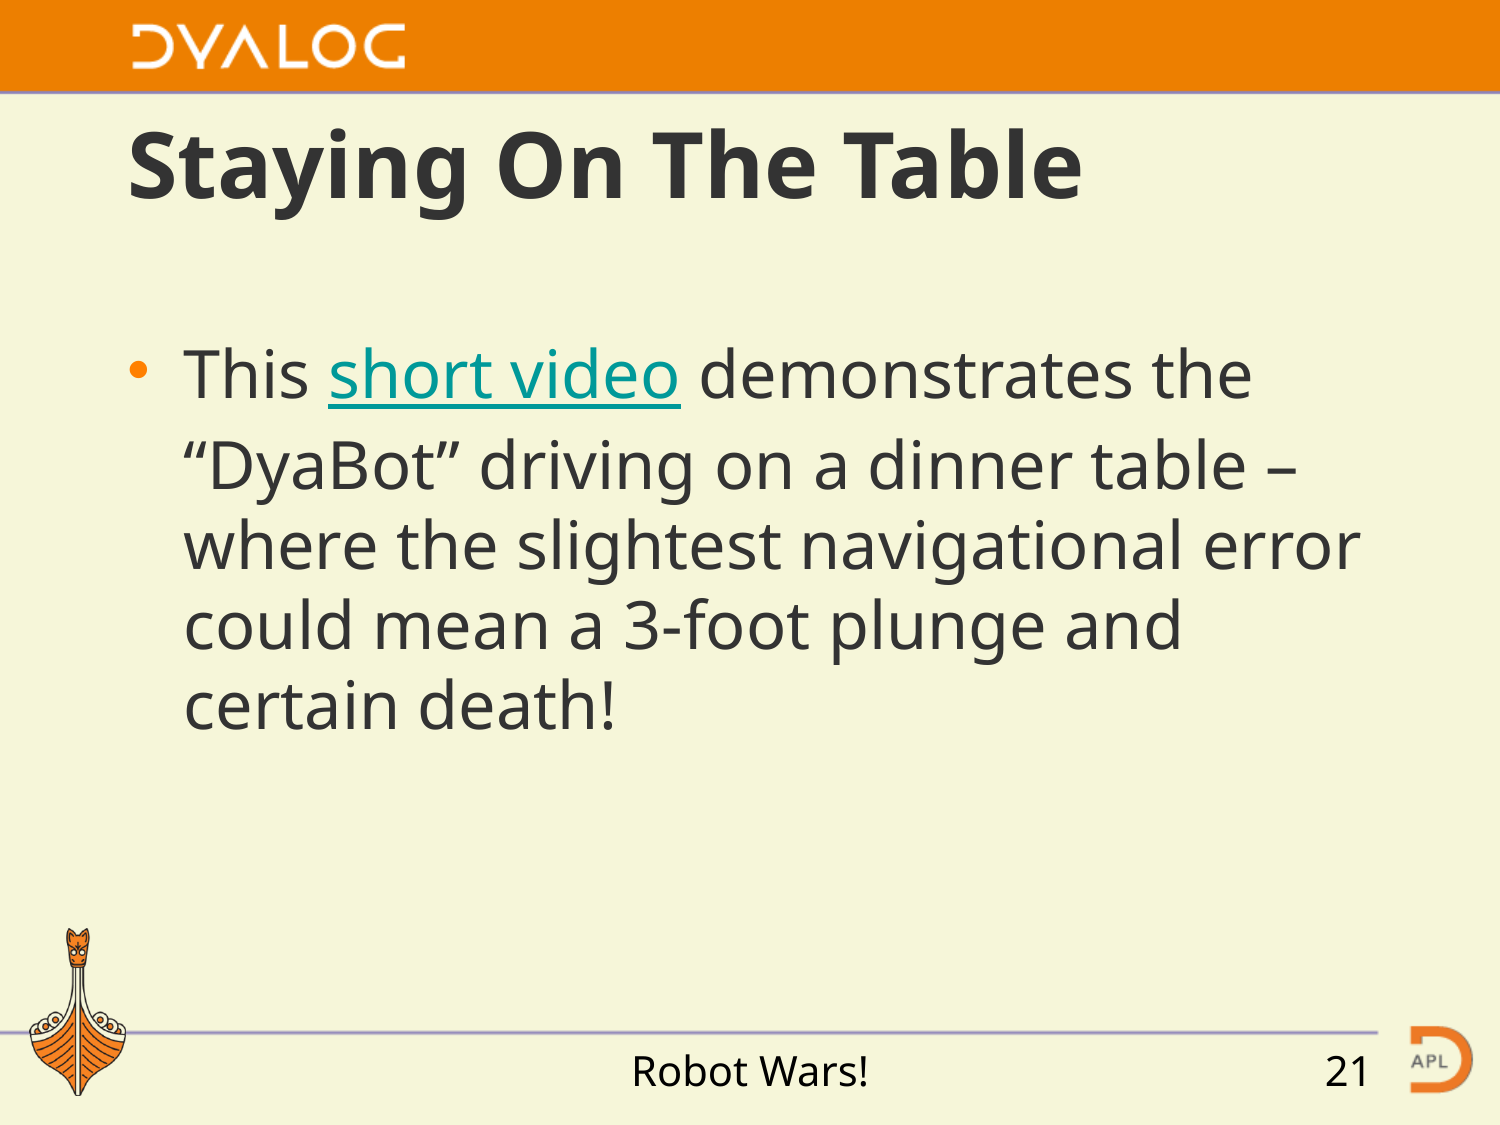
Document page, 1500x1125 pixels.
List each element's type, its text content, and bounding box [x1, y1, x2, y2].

slide_number 21 [1074, 1037, 1388, 1113]
list This short video demonstrates the “DyaBot” driving on a dinner table – where the slightest navigational error could mean a 3-foot plunge and certain death! [112, 324, 1388, 1000]
picture [0, 0, 1500, 1125]
title Staying On The Table [112, 99, 1388, 288]
footer Robot Wars! [512, 1037, 988, 1113]
